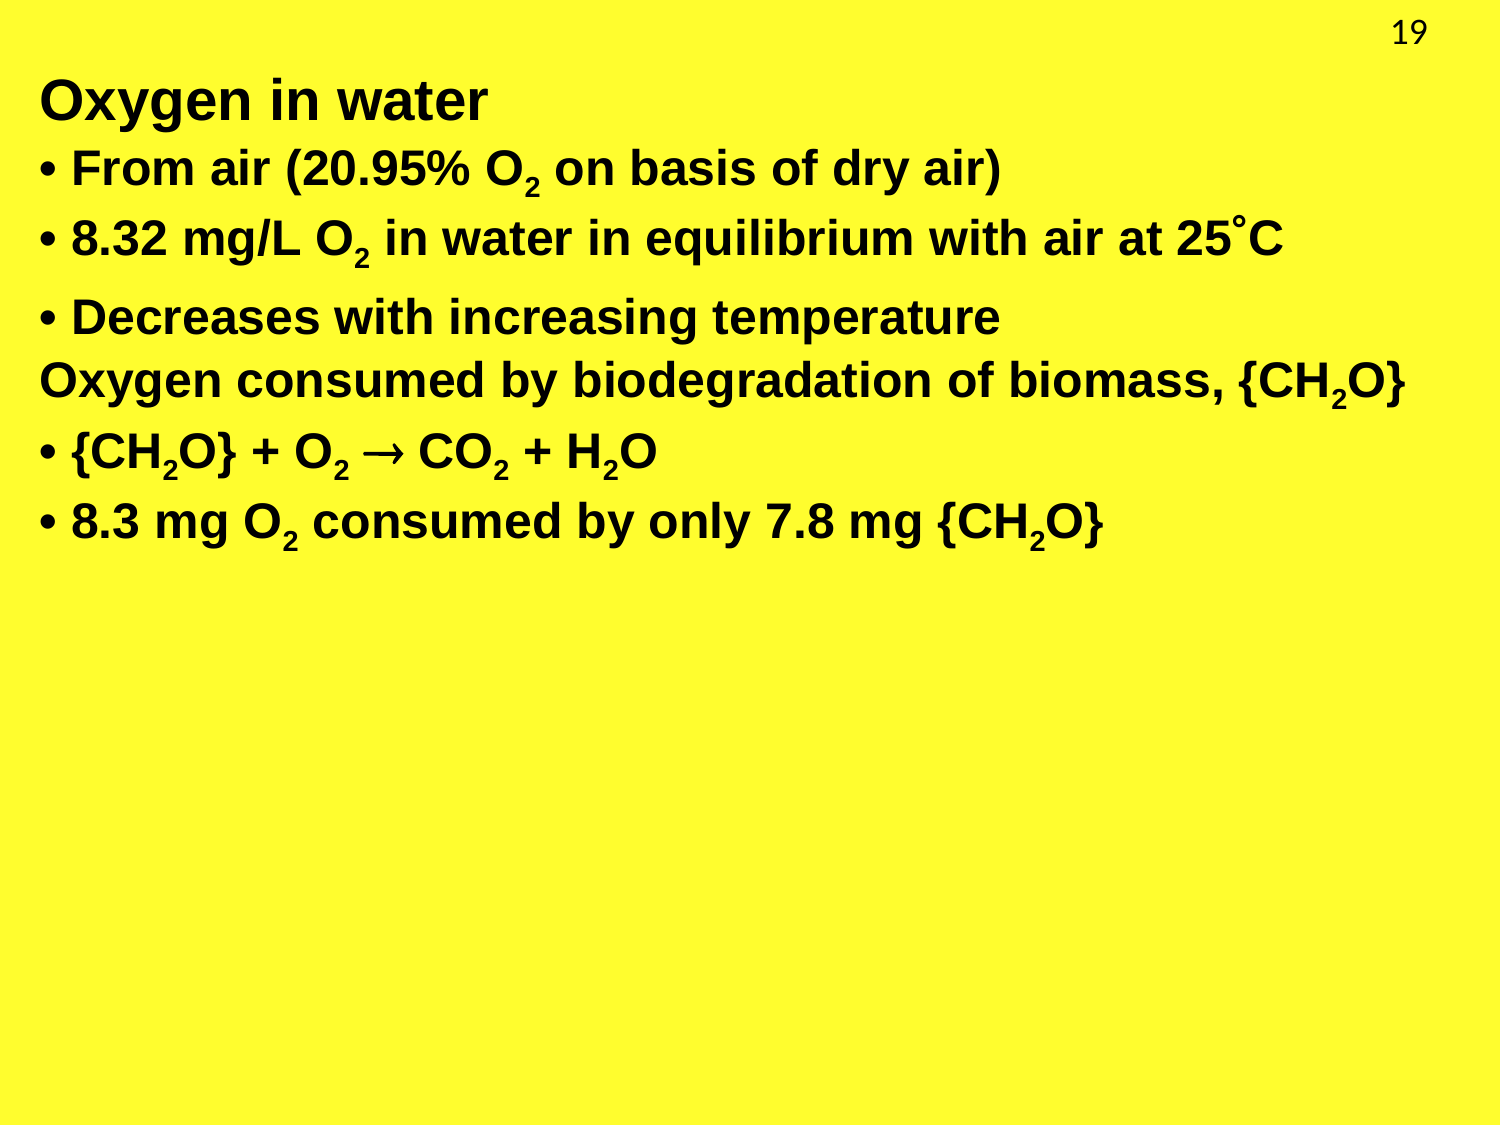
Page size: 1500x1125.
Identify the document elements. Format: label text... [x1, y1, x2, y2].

text_box Oxygen in water • From air (20.95% O2 on basis of dry air) • 8.32 mg/L O2 in water in equilibrium with air at 25˚C • Decreases with increasing temperature Oxygen consumed by biodegradation of biomass, {CH2O} • {CH2O} + O2 ® CO2 + H2O • 8.3 mg O2 consumed by only 7.8 mg {CH2O} [24, 49, 1463, 707]
text_box 19 [1374, 0, 1488, 60]
